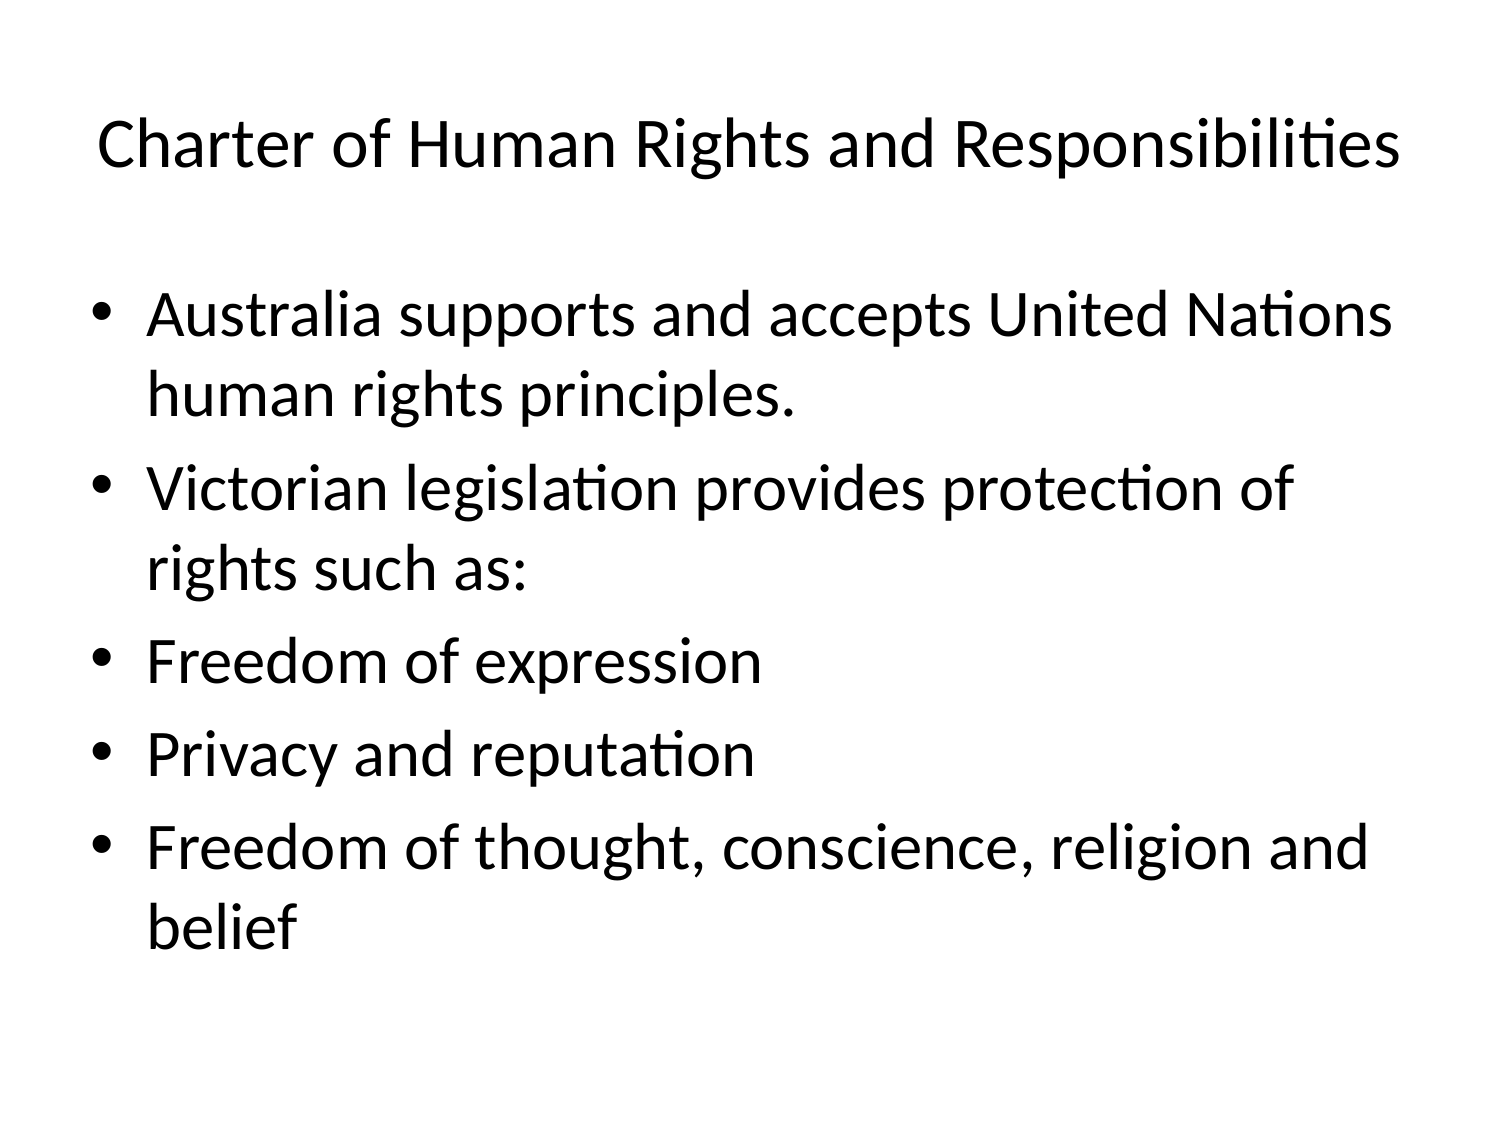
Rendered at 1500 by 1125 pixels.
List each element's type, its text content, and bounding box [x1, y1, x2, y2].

list Australia supports and accepts United Nations human rights principles. Victorian legislation provides protection of rights such as: Freedom of expression Privacy and reputation Freedom of thought, conscience, religion and belief [75, 262, 1425, 1005]
title Charter of Human Rights and Responsibilities [75, 45, 1425, 233]
